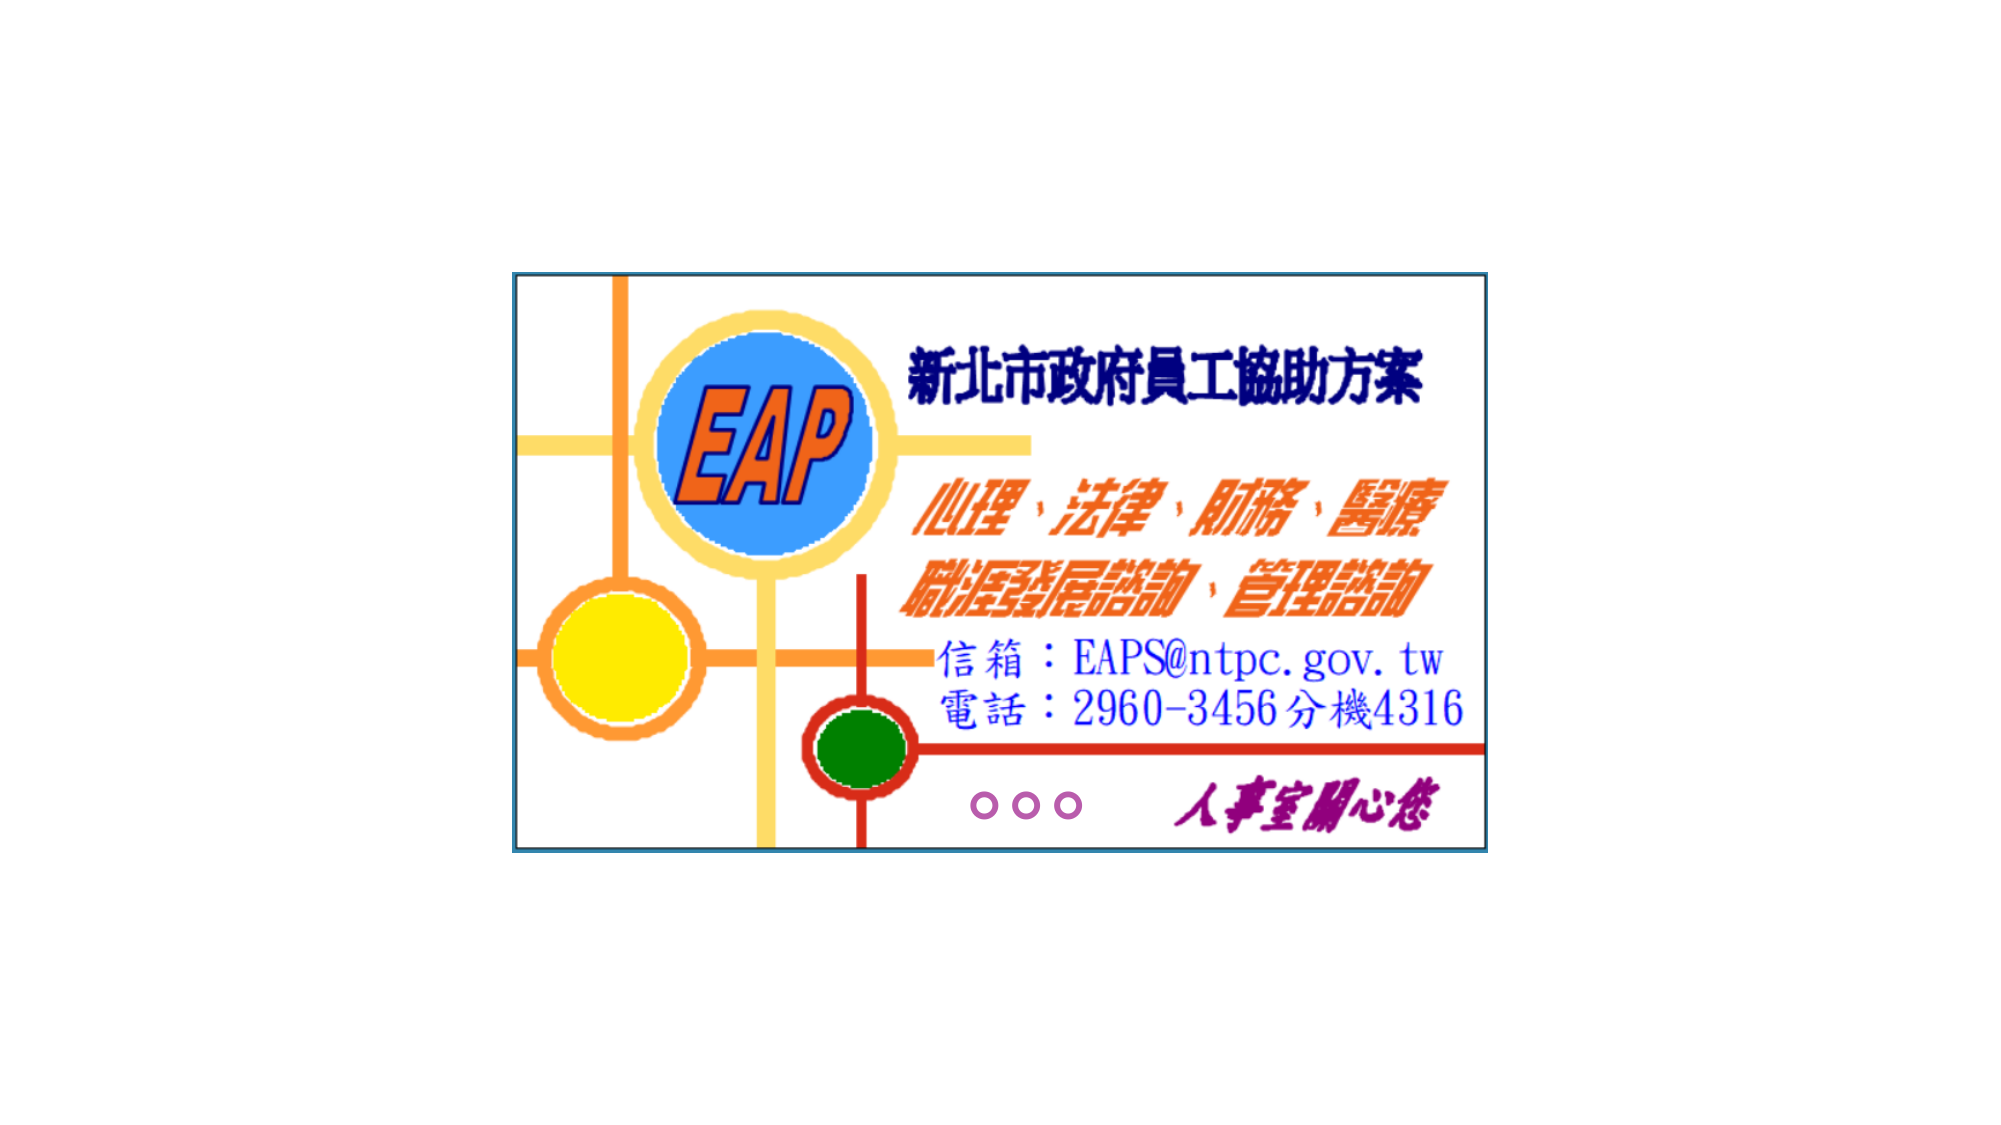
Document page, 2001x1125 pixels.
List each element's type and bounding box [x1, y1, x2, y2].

picture [512, 272, 1488, 853]
